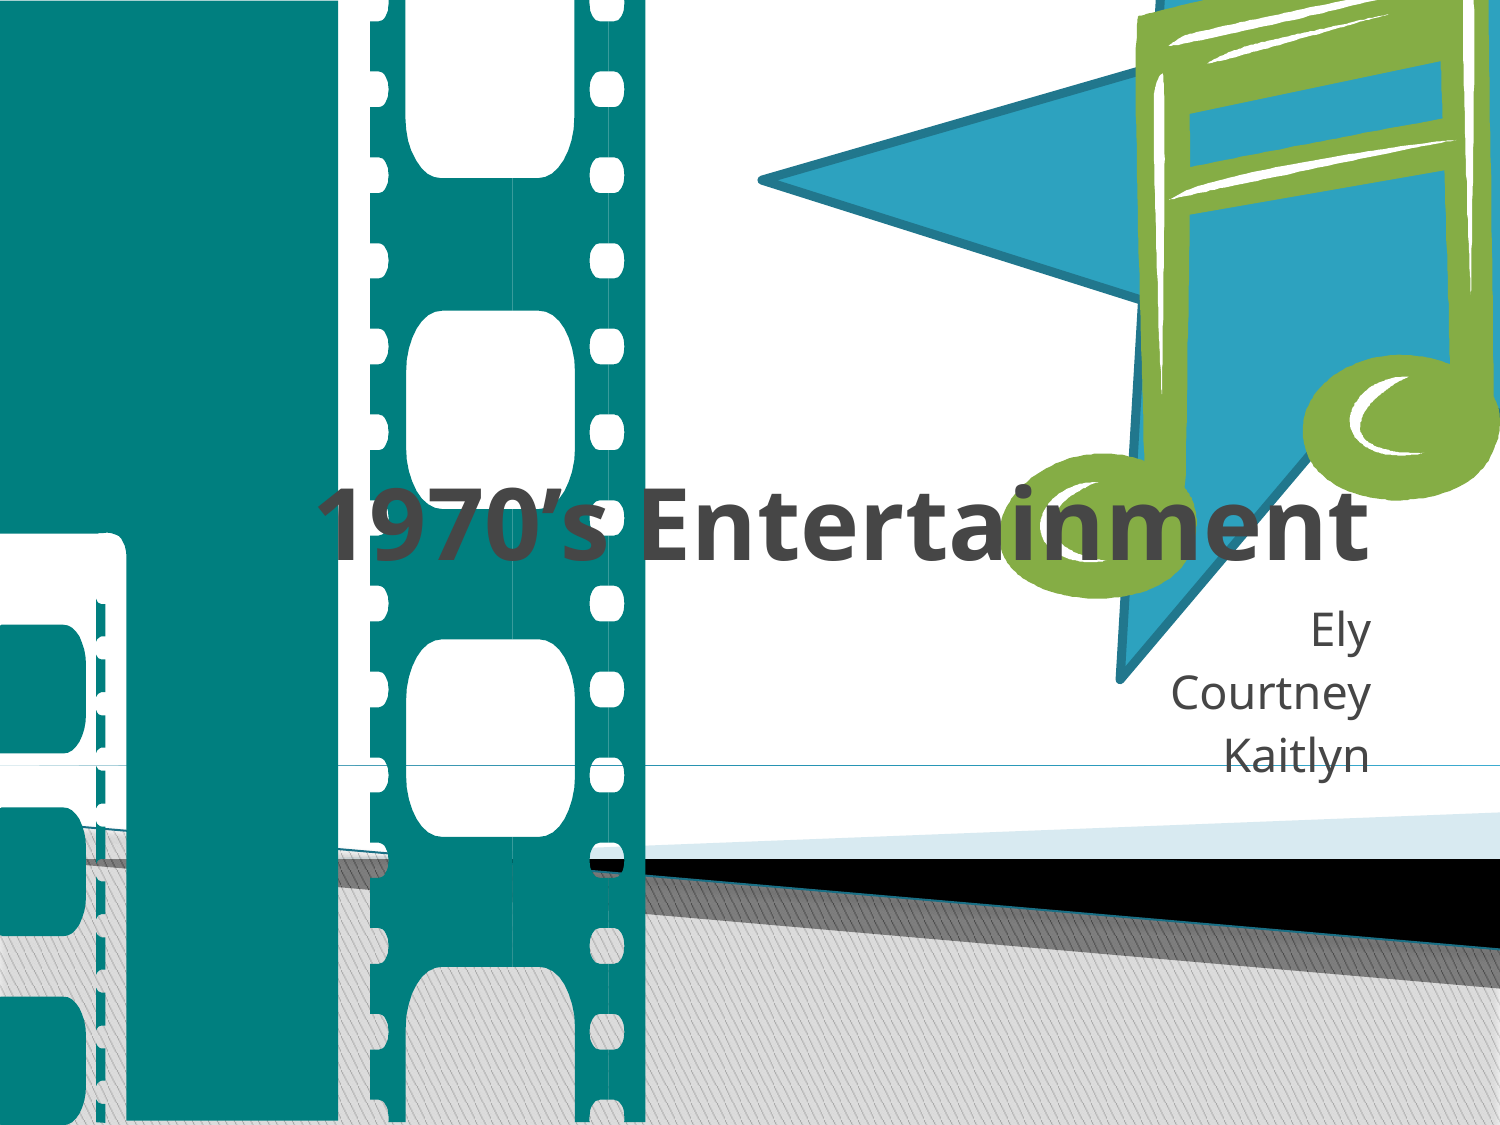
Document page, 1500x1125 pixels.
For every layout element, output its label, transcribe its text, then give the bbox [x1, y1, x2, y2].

subtitle Ely Courtney Kaitlyn [651, 592, 1388, 790]
picture [0, 0, 1500, 1125]
text_box [757, 108, 993, 258]
picture [999, 0, 1500, 599]
title 1970’s Entertainment [651, 287, 993, 588]
